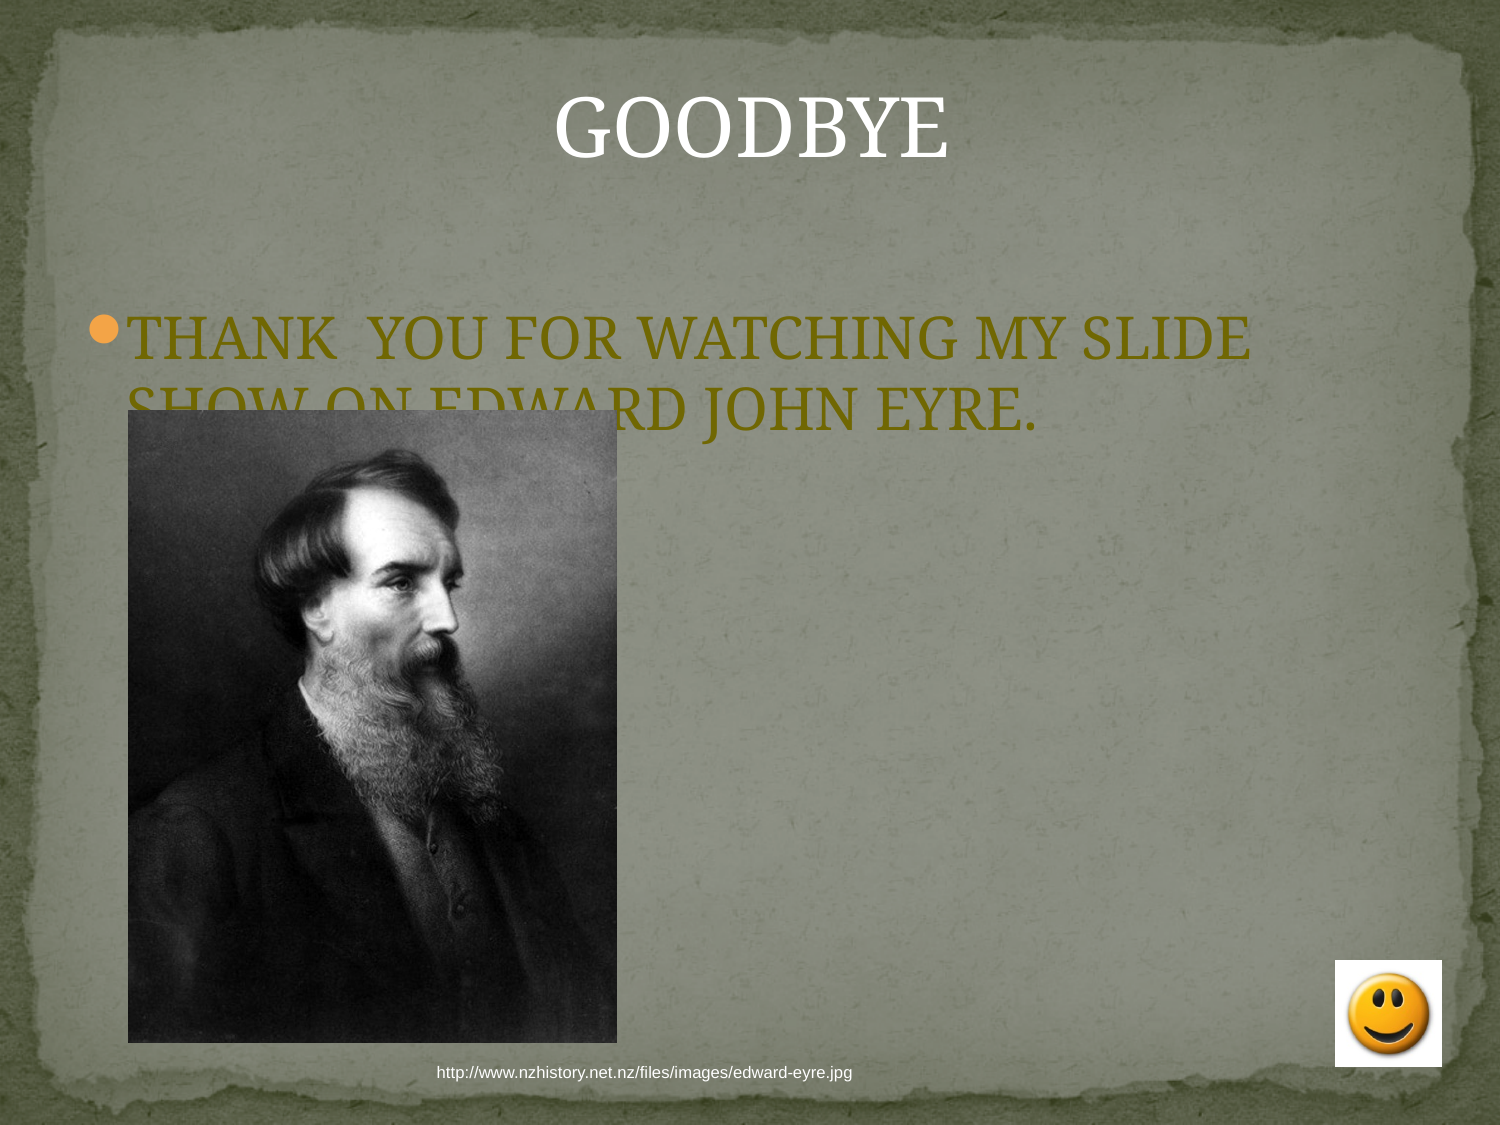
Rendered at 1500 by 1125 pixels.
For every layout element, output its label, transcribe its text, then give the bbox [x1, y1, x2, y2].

text_box http://www.nzhistory.net.nz/files/images/edward-eyre.jpg [421, 1054, 1172, 1090]
list THANK YOU FOR WATCHING MY SLIDE SHOW ON EDWARD JOHN EYRE. [70, 292, 1421, 454]
text_box GOODBYE [76, 66, 1427, 227]
picture [1335, 960, 1442, 1067]
picture [128, 410, 618, 1043]
